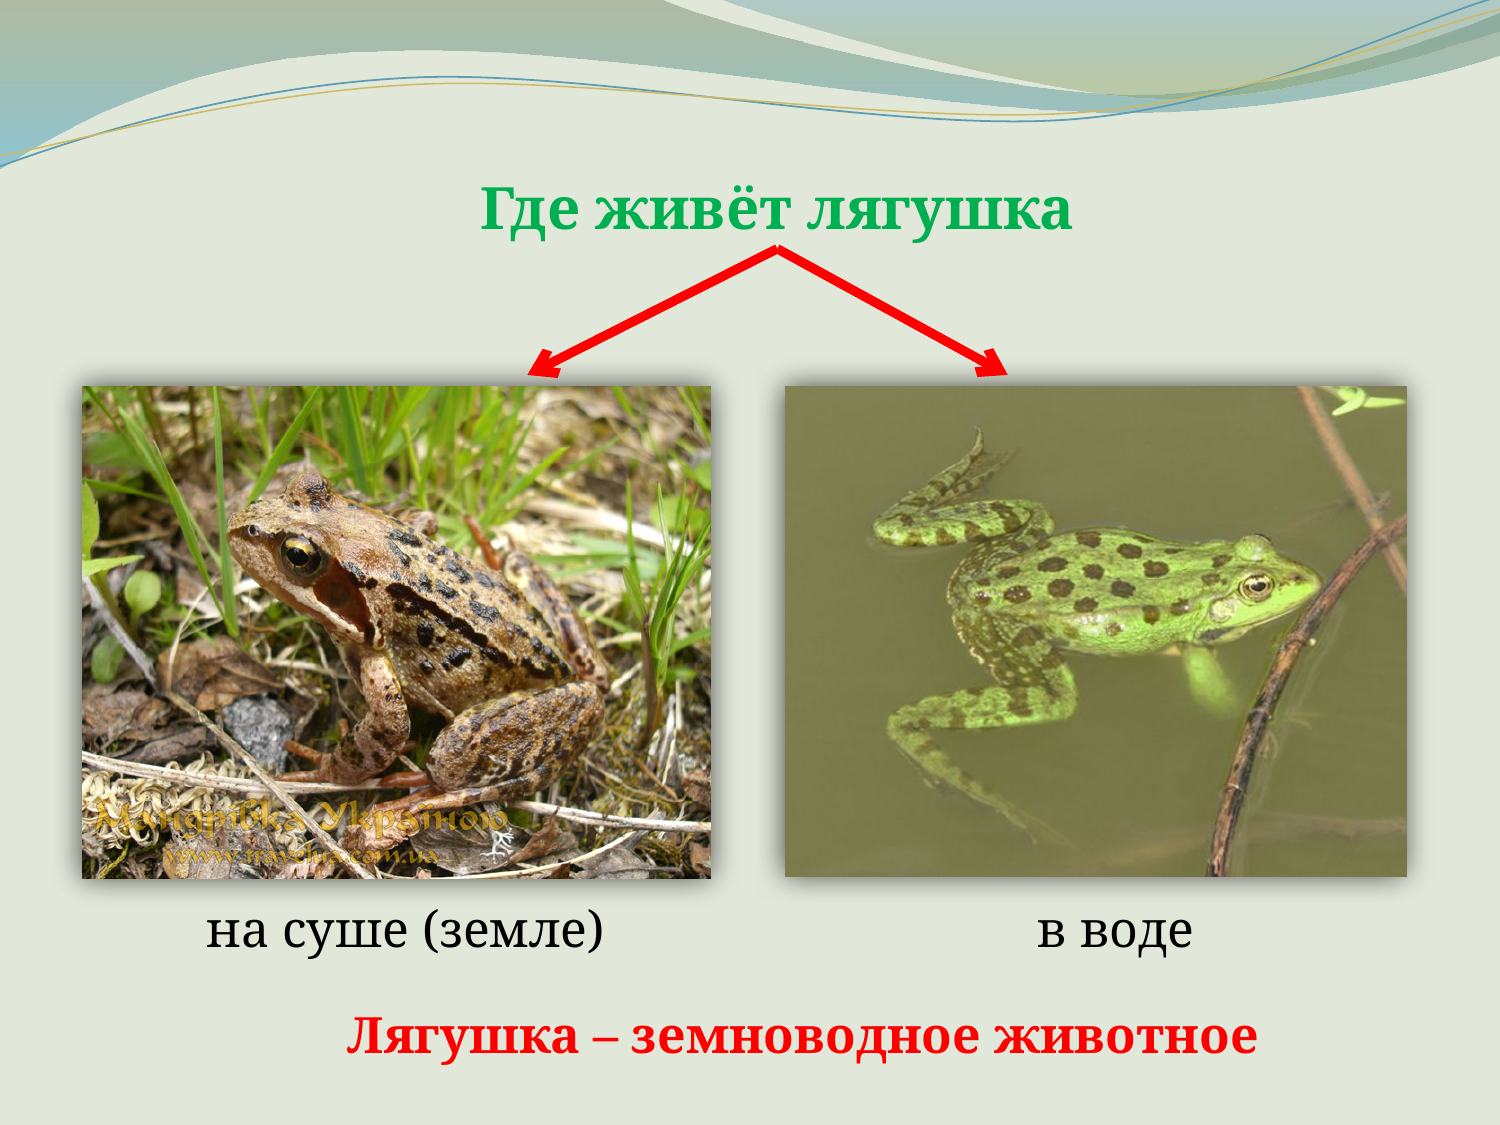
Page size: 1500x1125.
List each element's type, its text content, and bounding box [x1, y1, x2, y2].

text_box Где живёт лягушка [465, 164, 1090, 249]
text_box Лягушка – земноводное животное [333, 996, 1274, 1071]
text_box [589, 187, 716, 438]
text_box в воде [1022, 890, 1210, 966]
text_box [829, 196, 956, 428]
text_box на суше (земле) [191, 892, 620, 966]
picture [784, 386, 1407, 878]
picture [81, 386, 712, 880]
